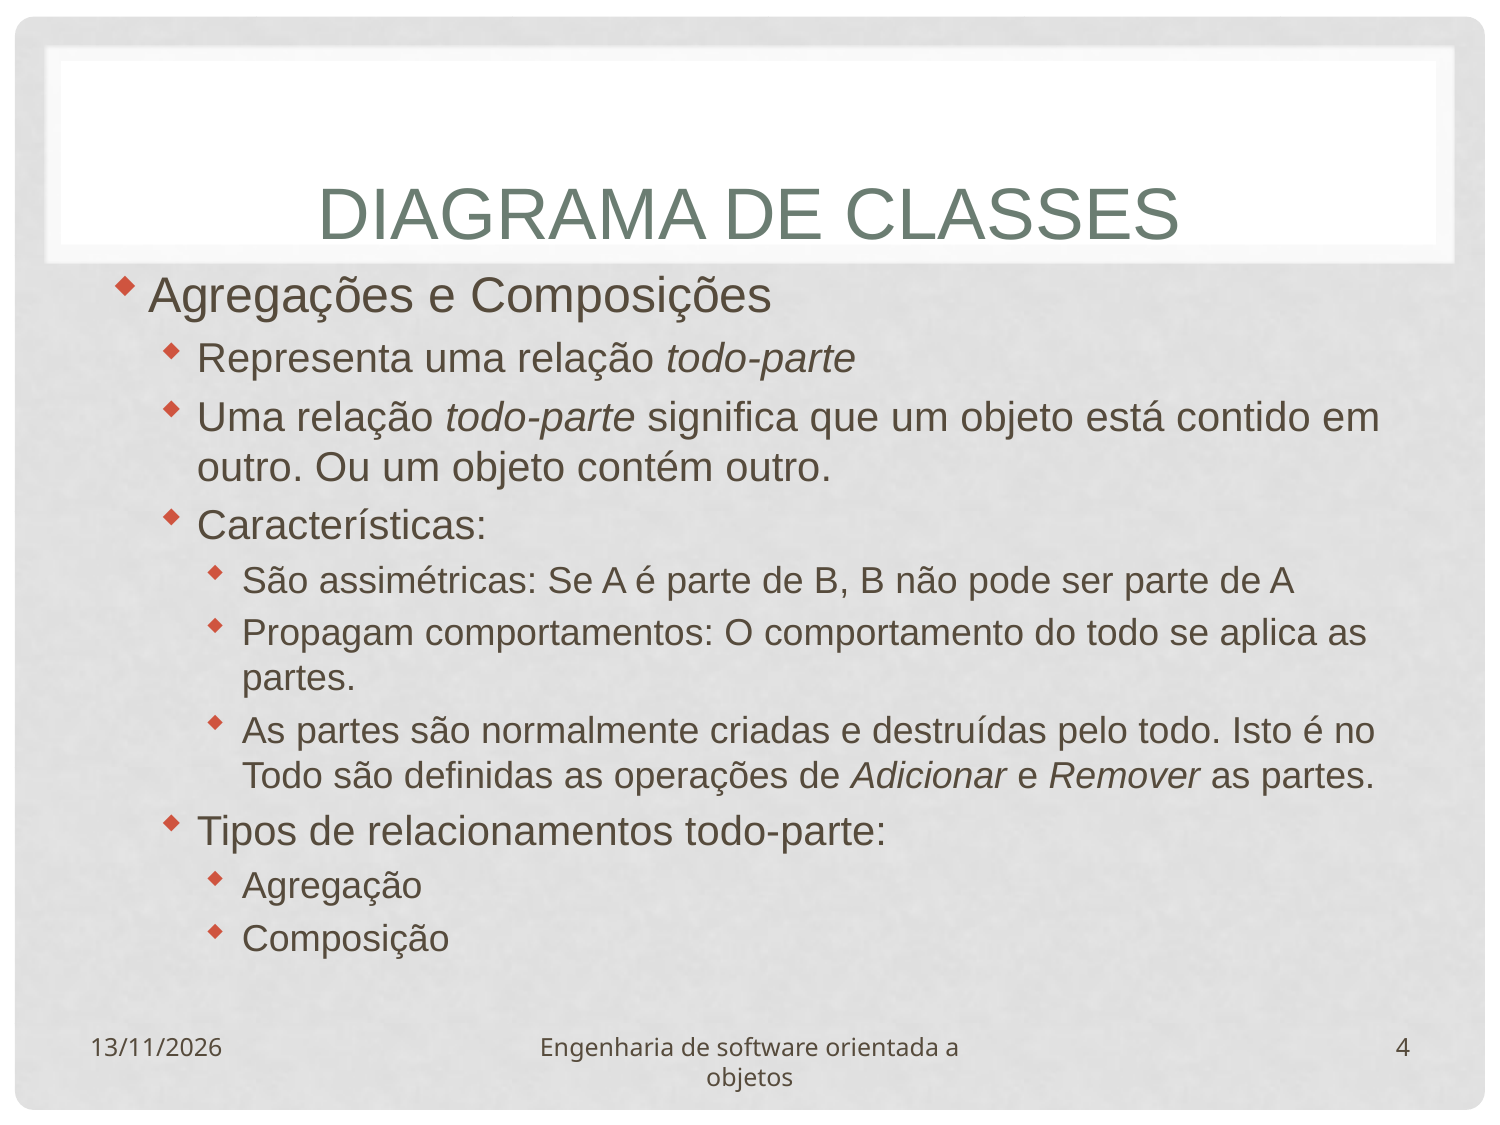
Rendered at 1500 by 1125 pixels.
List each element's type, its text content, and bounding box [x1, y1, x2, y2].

title Diagrama de Classes [75, 117, 1425, 305]
footer Engenharia de software orientada a objetos [512, 1024, 988, 1103]
slide_number 4 [1074, 1024, 1425, 1103]
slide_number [75, 1024, 425, 1103]
list Agregações e Composições Representa uma relação todo-parte Uma relação todo-parte significa que um objeto está contido em outro. Ou um objeto contém outro. Características: São assimétricas: Se A é parte de B, B não pode ser parte de A Propagam comportamentos: O comportamento do todo se aplica as partes. As partes são normalmente criadas e destruídas pelo todo. Isto é no Todo são definidas as operações de Adicionar e Remover as partes. Tipos de relacionamentos todo-parte: Agregação Composição [76, 255, 1459, 1000]
